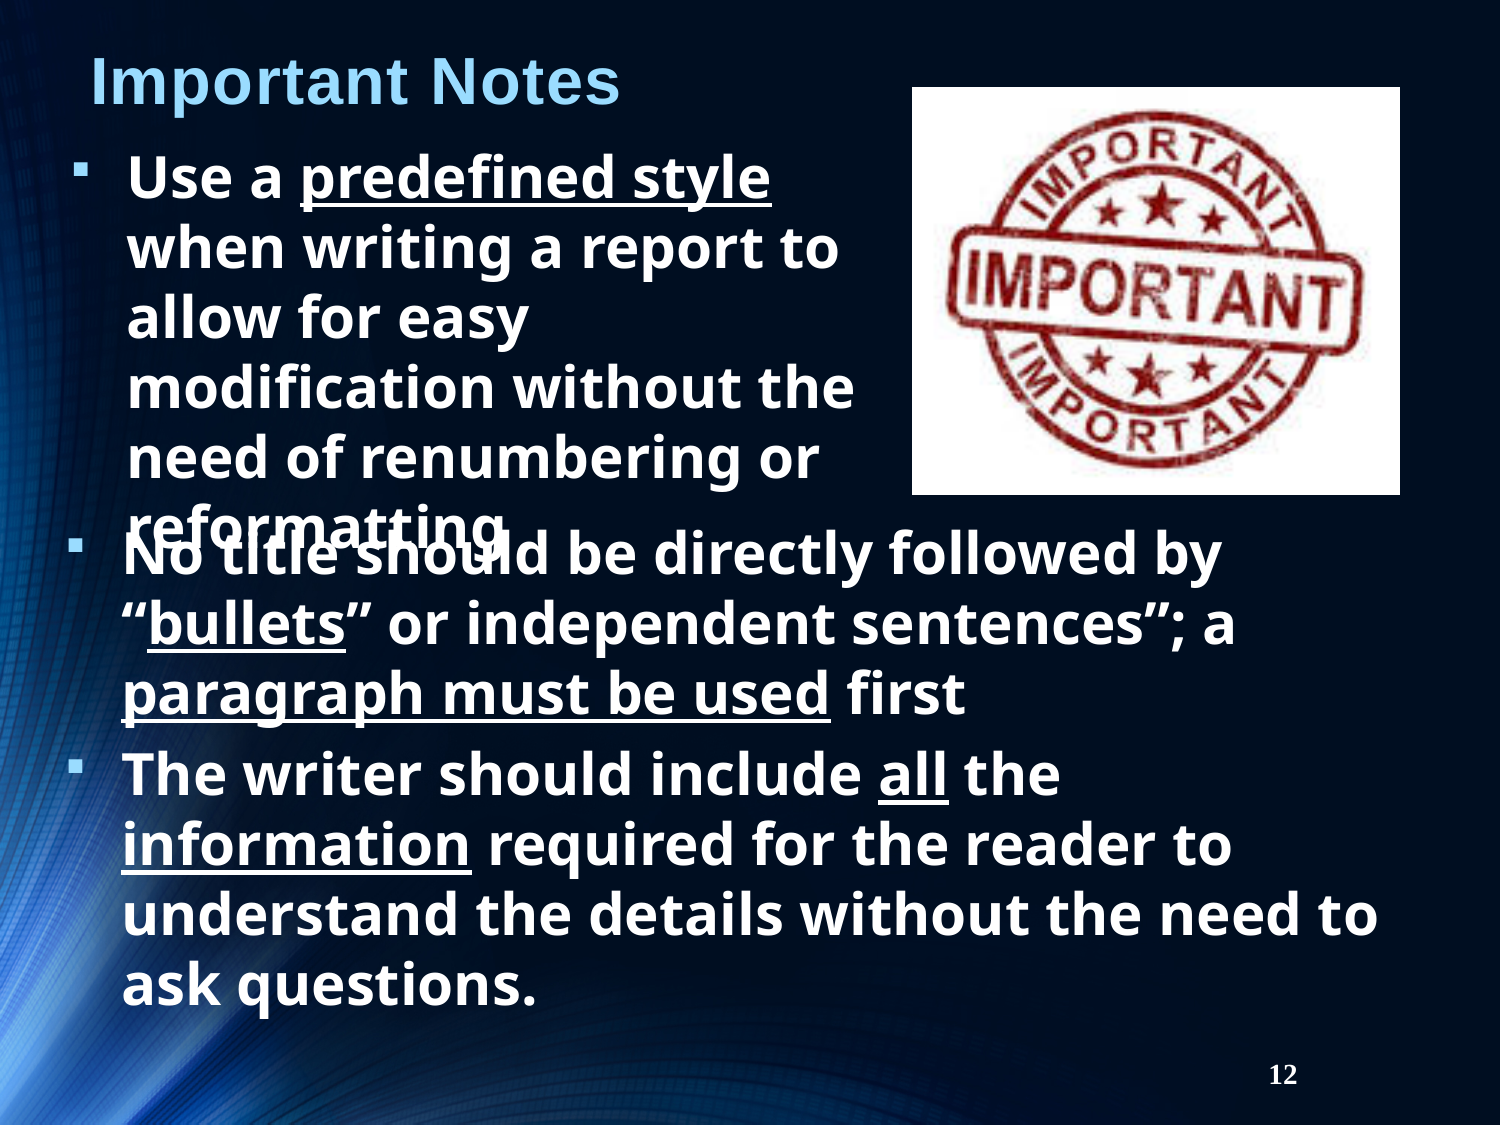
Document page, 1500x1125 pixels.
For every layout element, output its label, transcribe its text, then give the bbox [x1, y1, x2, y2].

picture [0, 0, 1500, 1125]
text_box Use a predefined style when writing a report to allow for easy modification without the need of renumbering or reformatting [55, 132, 913, 568]
text_box No title should be directly followed by “bullets” or independent sentences”; a paragraph must be used first The writer should include all the information required for the reader to understand the details without the need to ask questions. [50, 508, 1425, 1107]
title Important Notes [75, 1, 688, 127]
